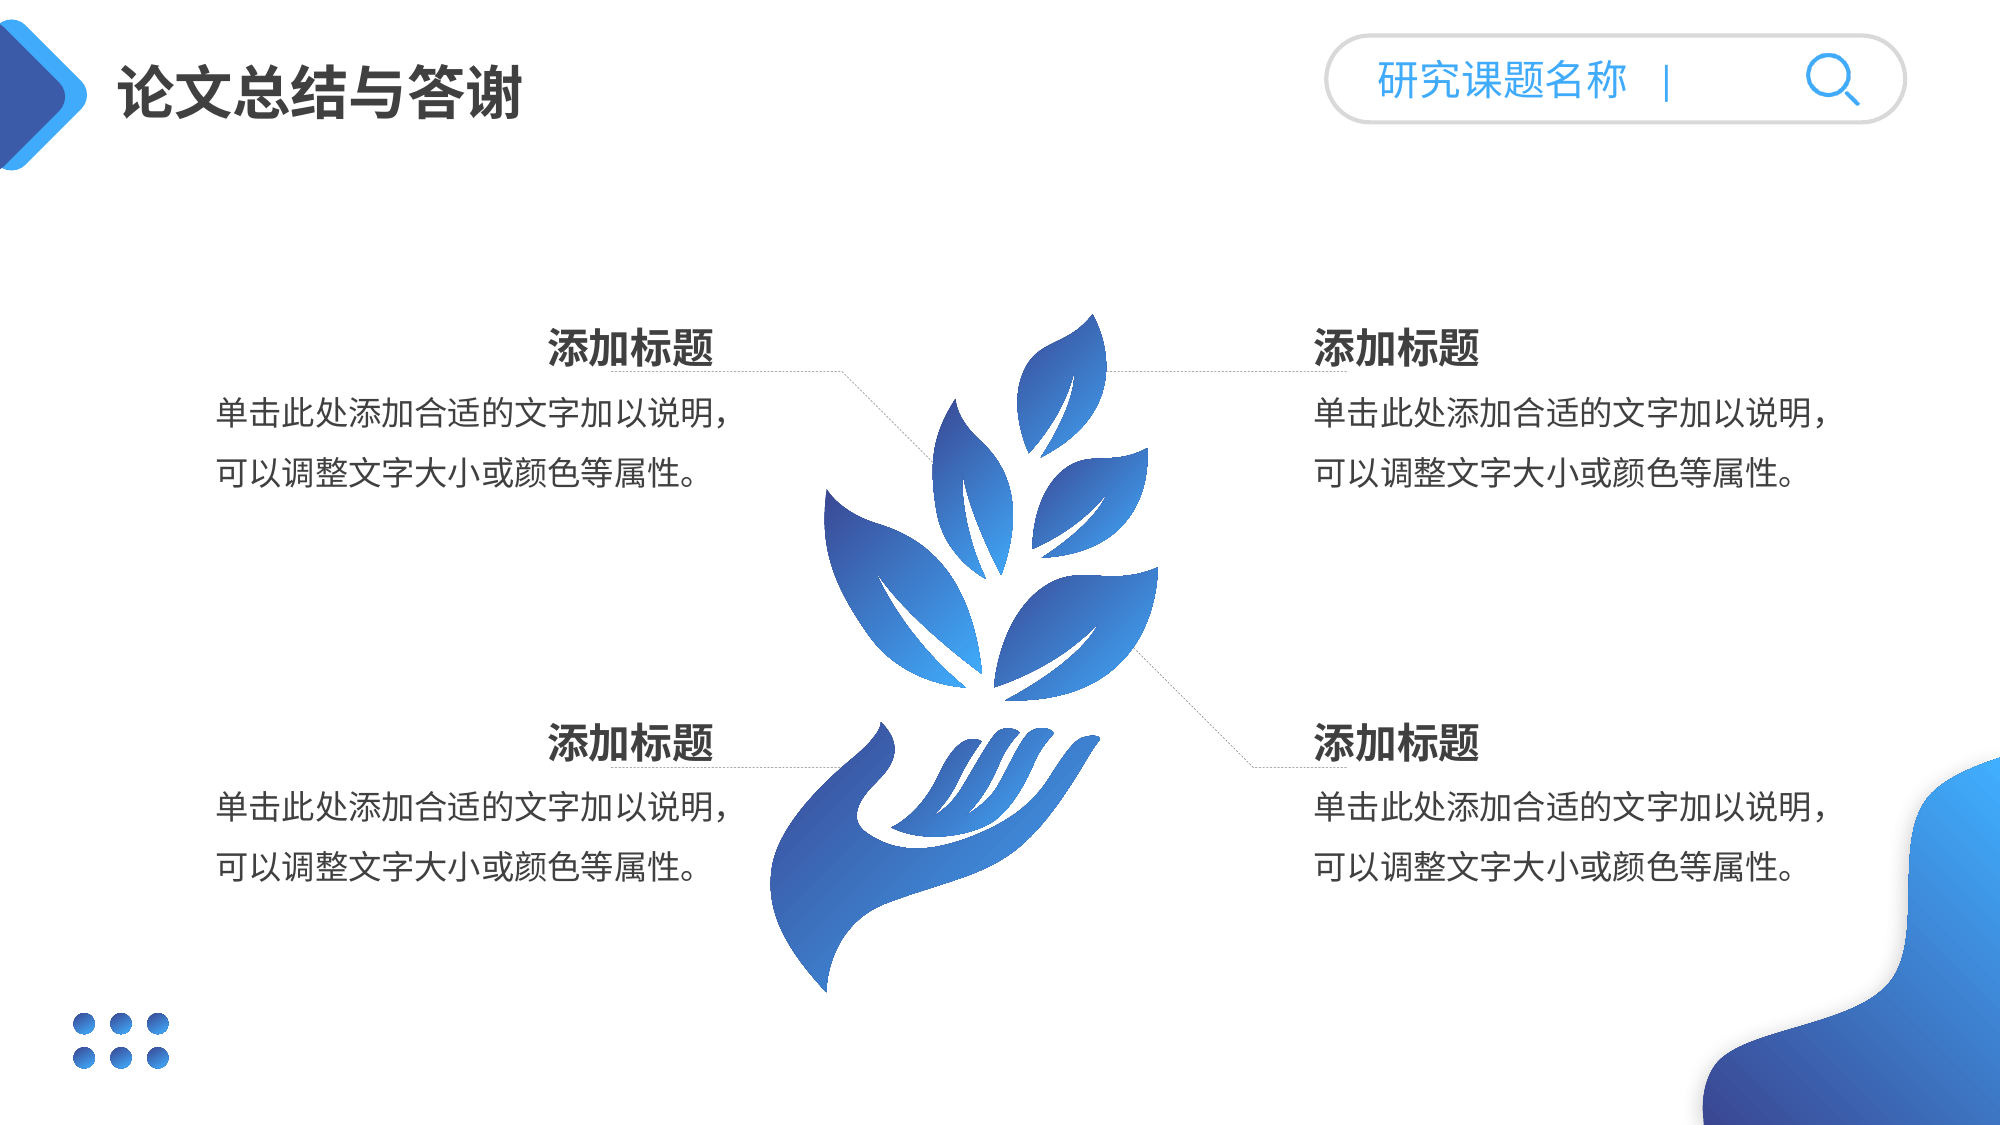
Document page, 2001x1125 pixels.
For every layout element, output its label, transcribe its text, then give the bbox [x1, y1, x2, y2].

text_box 添加标题 单击此处添加合适的文字加以说明，可以调整文字大小或颜色等属性。 [1351, 684, 1843, 894]
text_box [0, 35, 542, 157]
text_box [610, 314, 1347, 993]
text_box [1325, 35, 1906, 123]
text_box 添加标题 单击此处添加合适的文字加以说明，可以调整文字大小或颜色等属性。 [1298, 289, 1843, 499]
text_box [1702, 757, 2000, 1125]
text_box 添加标题 单击此处添加合适的文字加以说明，可以调整文字大小或颜色等属性。 [186, 289, 729, 499]
text_box 添加标题 单击此处添加合适的文字加以说明，可以调整文字大小或颜色等属性。 [186, 684, 605, 894]
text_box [73, 1012, 169, 1069]
